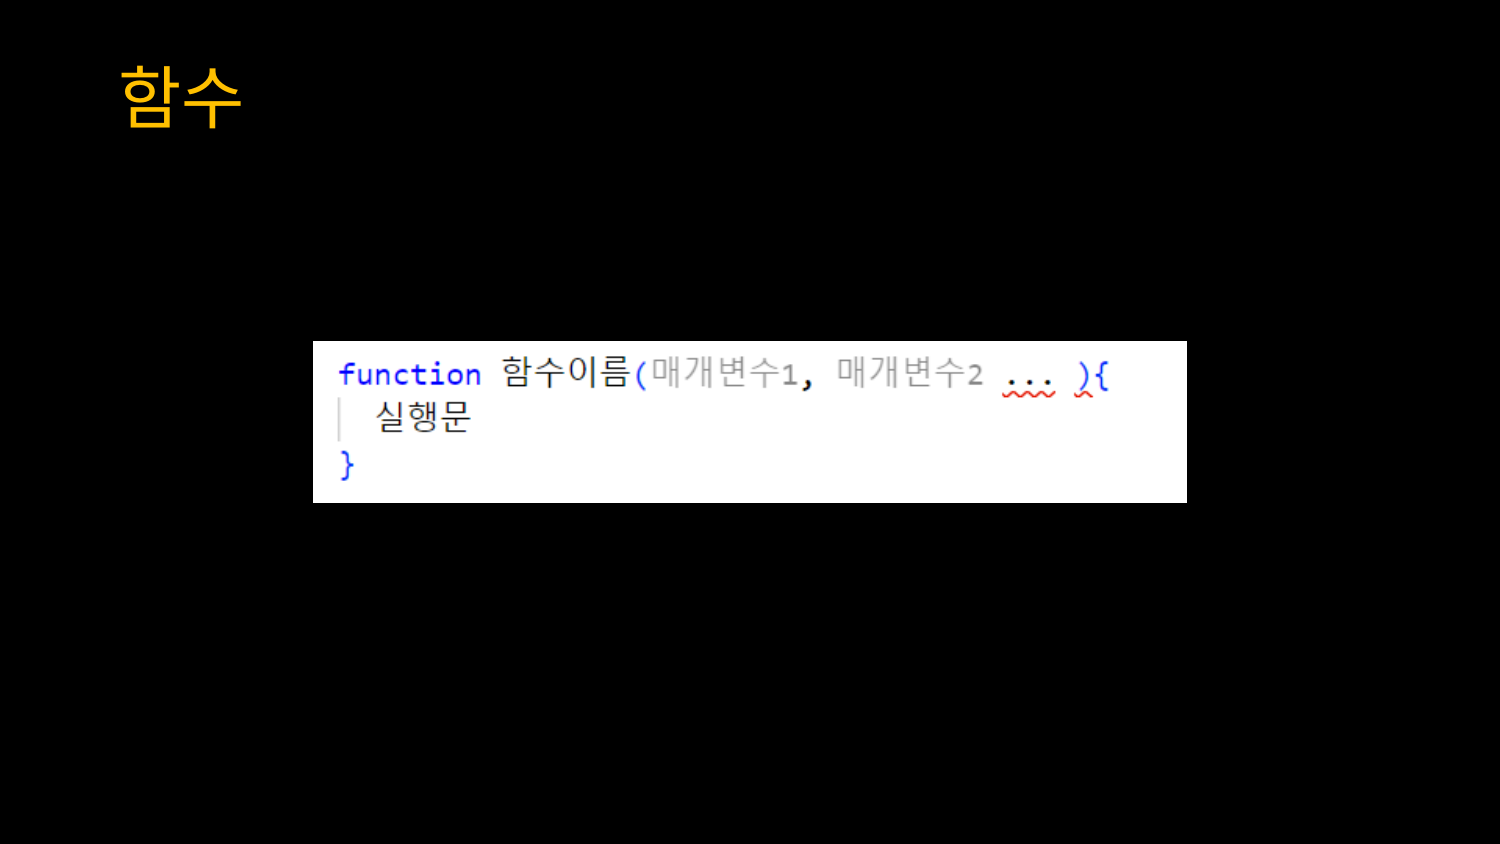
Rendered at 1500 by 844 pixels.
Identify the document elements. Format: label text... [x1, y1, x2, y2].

title 함수 [103, 44, 1397, 159]
picture [313, 341, 1187, 503]
